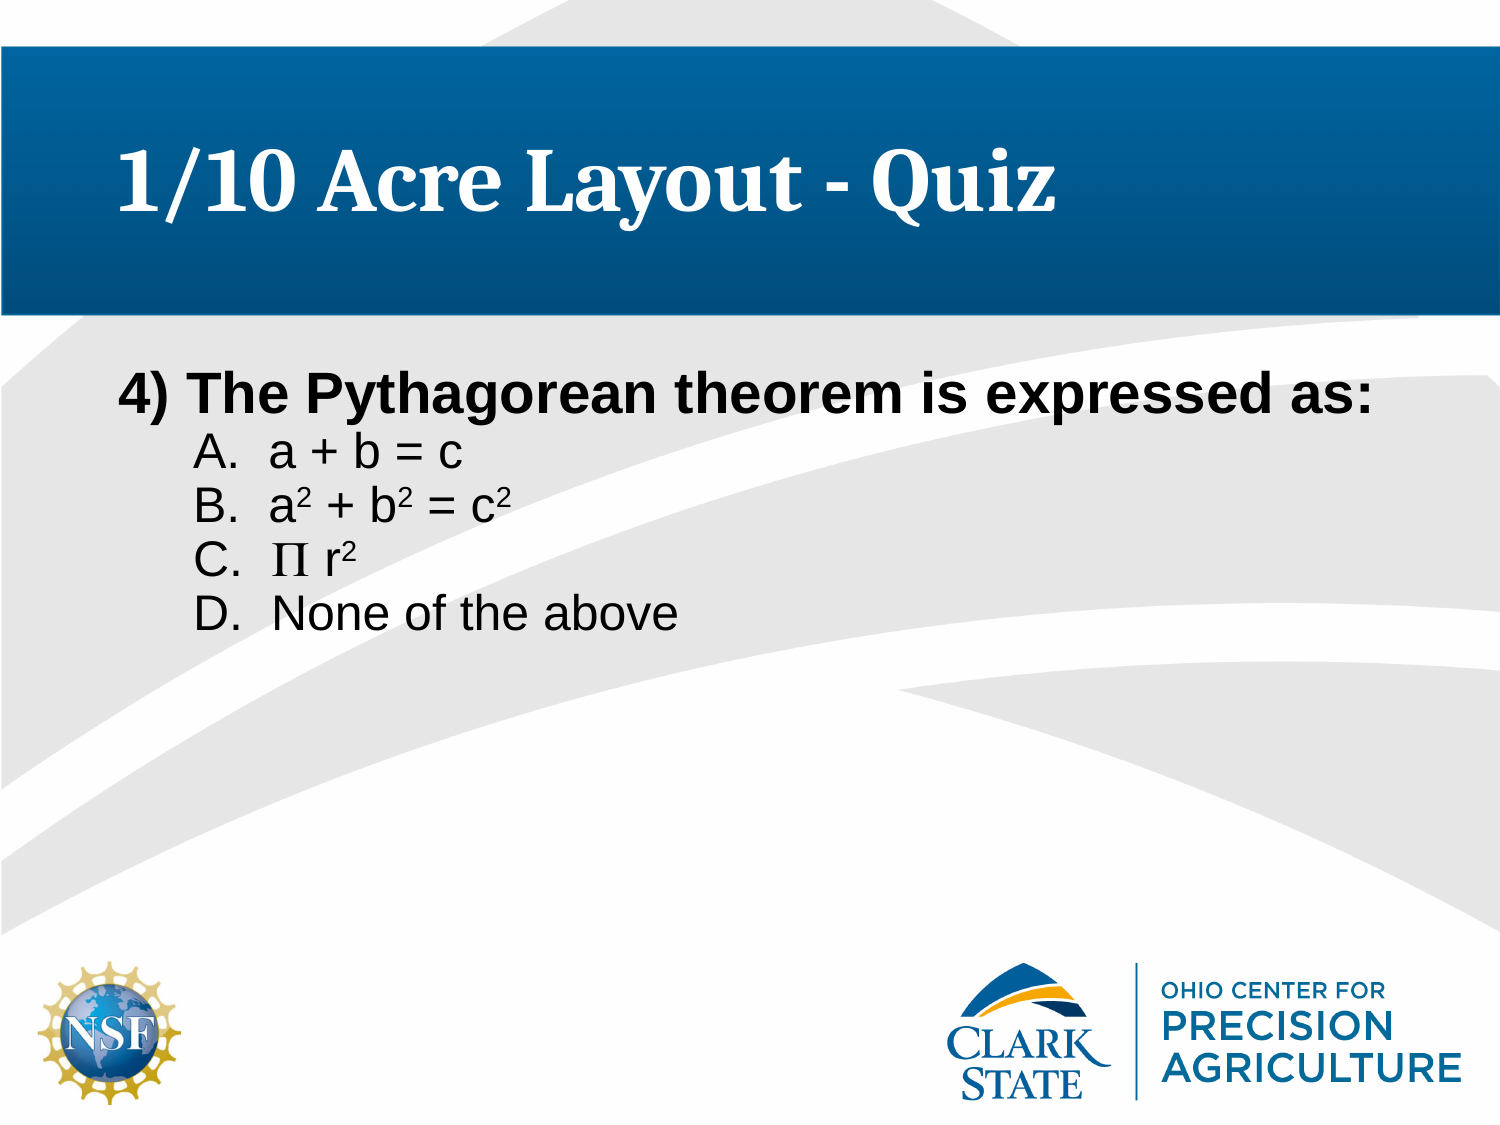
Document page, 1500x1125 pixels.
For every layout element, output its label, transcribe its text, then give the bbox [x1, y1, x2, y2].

title 1/10 Acre Layout - Quiz [103, 50, 1397, 313]
list 4) The Pythagorean theorem is expressed as: a + b = c a2 + b2 = c2  r2 None of the above [103, 355, 1397, 897]
picture [0, 0, 1500, 1125]
picture [4, 49, 1500, 313]
